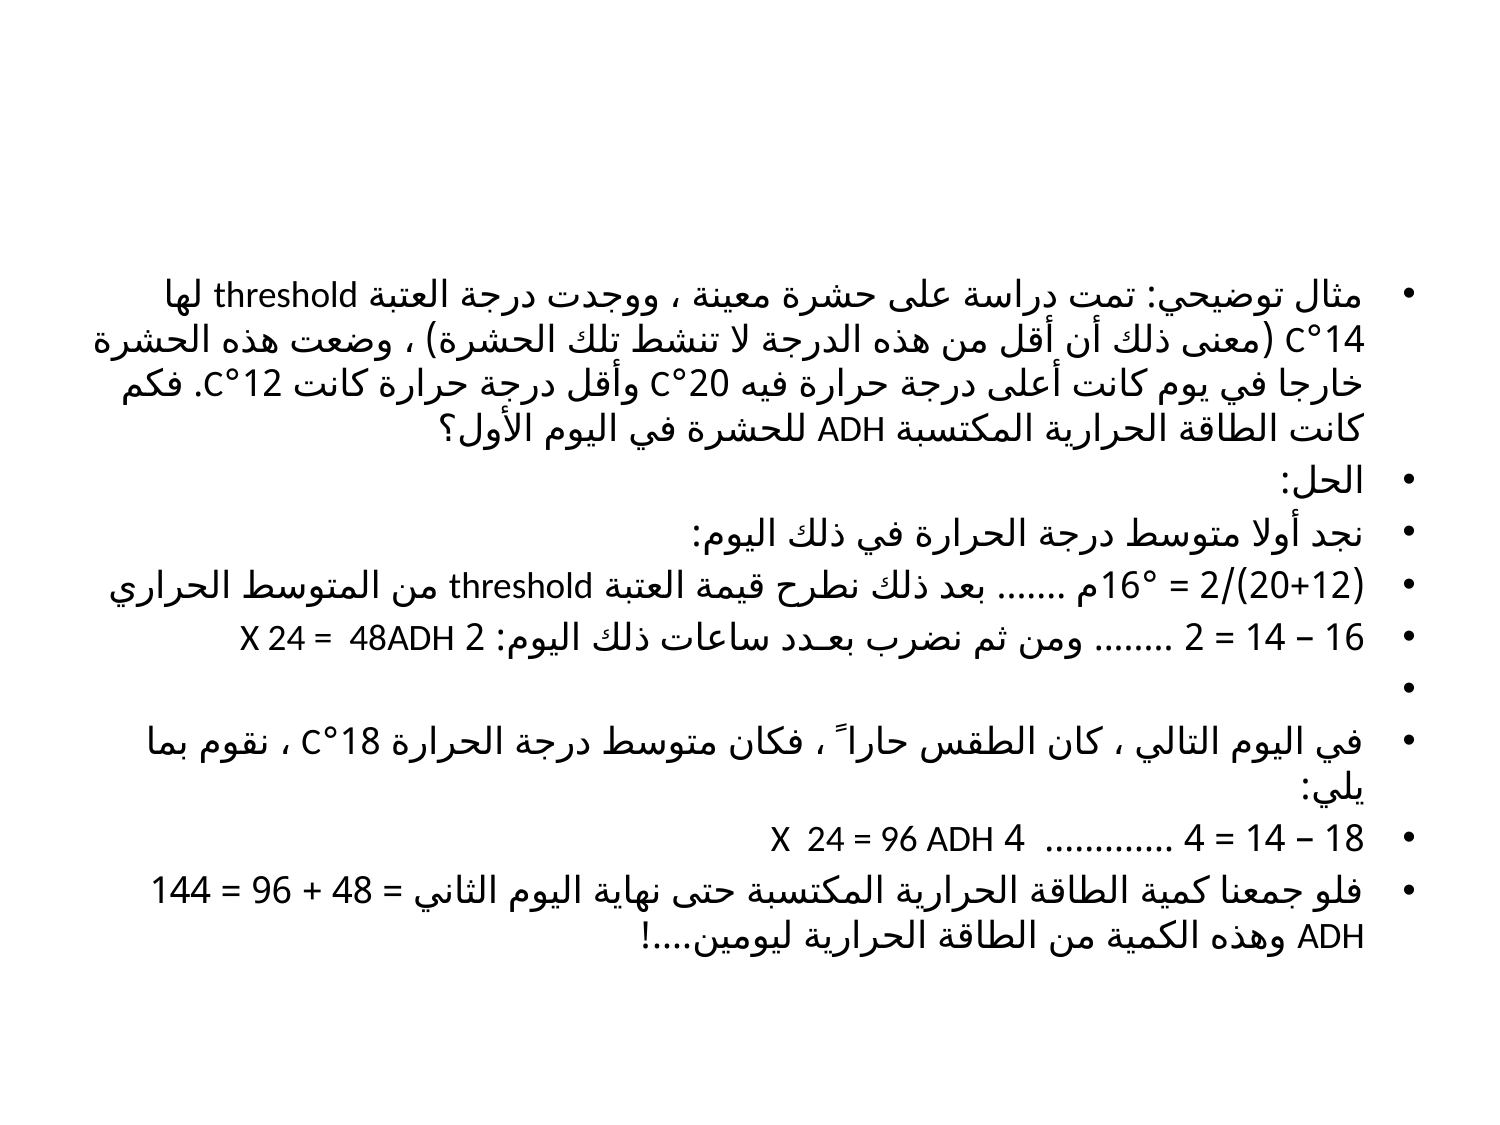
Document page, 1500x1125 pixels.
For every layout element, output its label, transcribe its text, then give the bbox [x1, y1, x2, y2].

list مثال توضيحي: تمت دراسة على حشرة معينة ، ووجدت درجة العتبة threshold لها 14°C (معنى ذلك أن أقل من هذه الدرجة لا تنشط تلك الحشرة) ، وضعت هذه الحشرة خارجا في يوم كانت أعلى درجة حرارة فيه 20°C وأقل درجة حرارة كانت 12°C. فكم كانت الطاقة الحرارية المكتسبة ADH للحشرة في اليوم الأول؟ الحل: نجد أولا متوسط درجة الحرارة في ذلك اليوم: (20+12)/2 = 16°م ....... بعد ذلك نطرح قيمة العتبة threshold من المتوسط الحراري 16 – 14 = 2 ........ ومن ثم نضرب بعـدد ساعات ذلك اليوم: 2 X 24 = 48ADH في اليوم التالي ، كان الطقس حارا ً ، فكان متوسط درجة الحرارة 18°C ، نقوم بما يلي: 18 – 14 = 4 ............. 4 X 24 = 96 ADH فلو جمعنا كمية الطاقة الحرارية المكتسبة حتى نهاية اليوم الثاني = 48 + 96 = 144 ADH وهذه الكمية من الطاقة الحرارية ليومين....! [75, 262, 1425, 1005]
